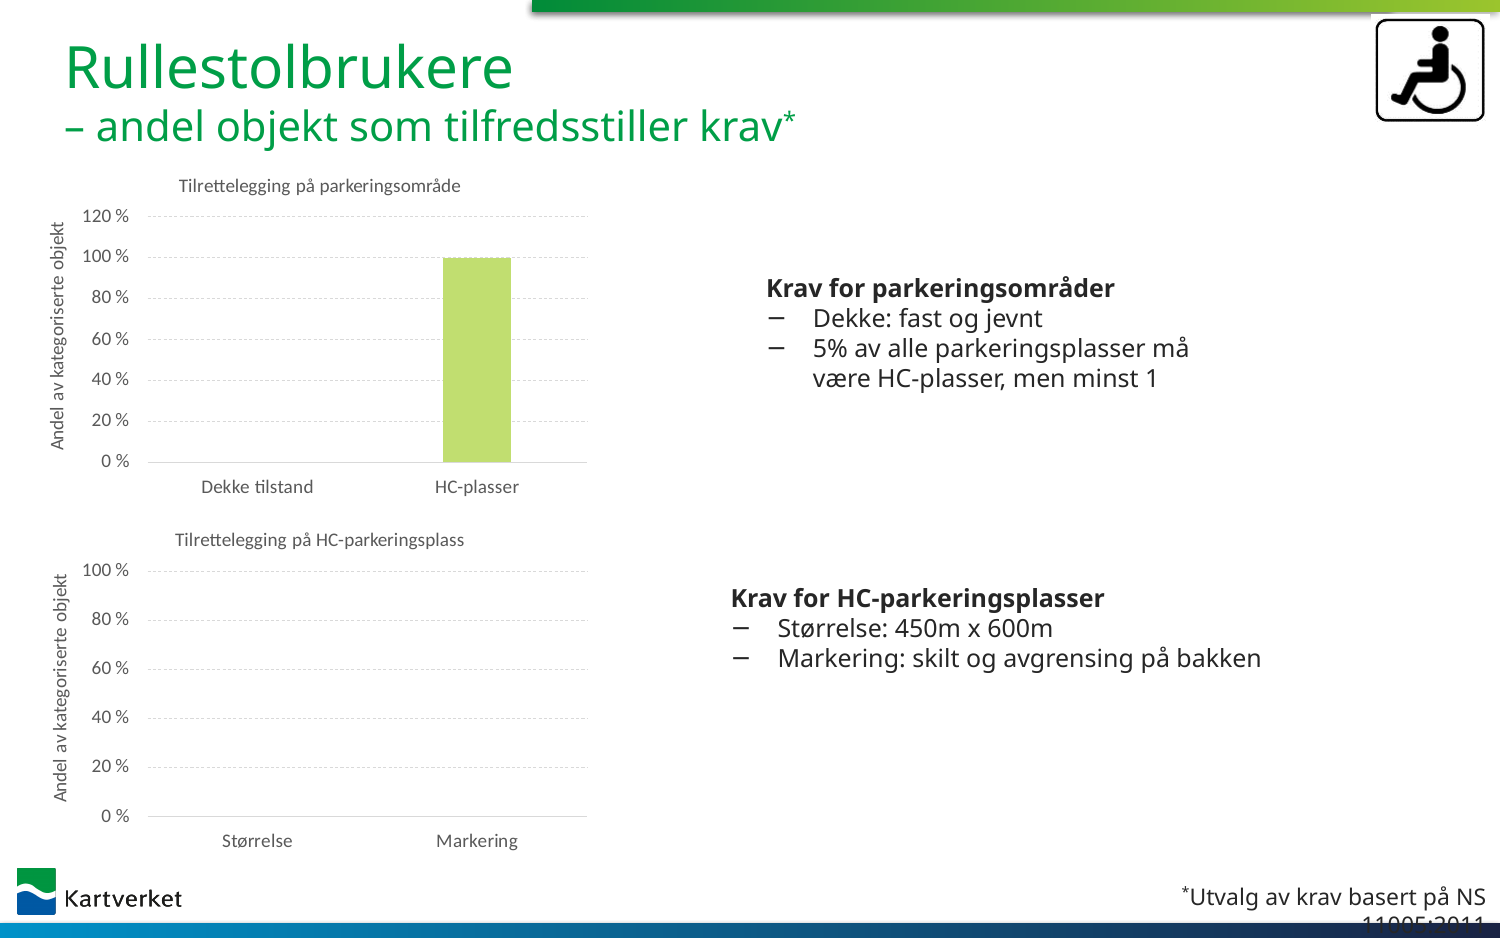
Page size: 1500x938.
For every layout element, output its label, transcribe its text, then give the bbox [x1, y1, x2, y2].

picture [41, 166, 598, 505]
text_box Krav for HC-parkeringsplasser Størrelse: 450m x 600m Markering: skilt og avgrensing på bakken [715, 574, 1278, 680]
picture [1371, 13, 1491, 127]
text_box Krav for parkeringsområder Dekke: fast og jevnt 5% av alle parkeringsplasser må være HC-plasser, men minst 1 [751, 264, 1232, 400]
text_box *Utvalg av krav basert på NS 11005:2011 [1068, 873, 1500, 938]
picture [41, 520, 598, 859]
text_box Rullestolbrukere – andel objekt som tilfredsstiller krav* [49, 23, 1431, 158]
